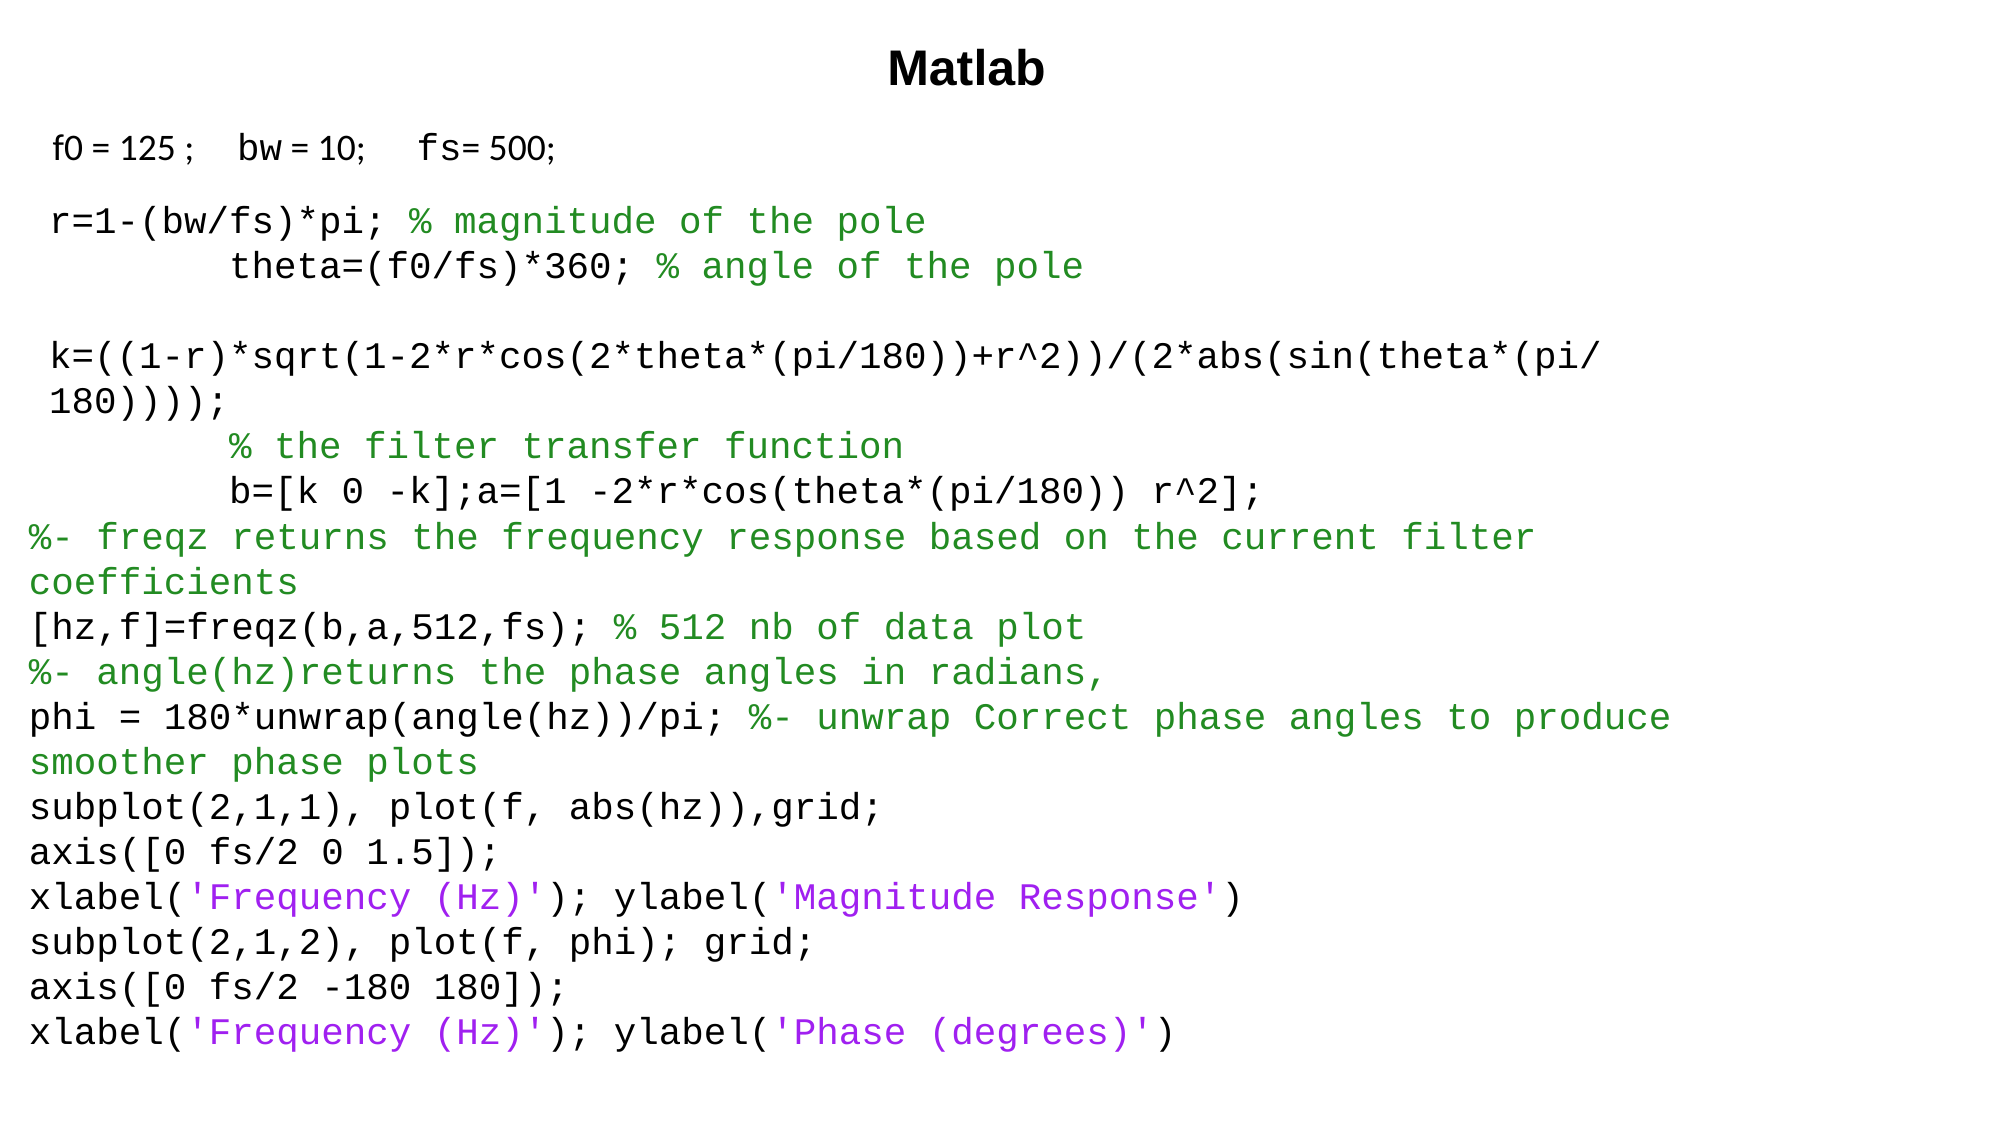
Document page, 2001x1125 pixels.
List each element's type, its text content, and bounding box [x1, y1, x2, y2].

text_box f0 = 125 ; bw = 10; fs= 500; [37, 115, 571, 176]
text_box Matlab [872, 27, 1061, 103]
text_box r=1-(bw/fs)*pi; % magnitude of the pole theta=(f0/fs)*360; % angle of the pole k=((1-r)*sqrt(1-2*r*cos(2*theta*(pi/180))+r^2))/(2*abs(sin(theta*(pi/180)))); % the filter transfer function b=[k 0 -k];a=[1 -2*r*cos(theta*(pi/180)) r^2]; [34, 189, 1632, 505]
text_box %- freqz returns the frequency response based on the current filter coefficients [hz,f]=freqz(b,a,512,fs); % 512 nb of data plot %- angle(hz)returns the phase angles in radians, phi = 180*unwrap(angle(hz))/pi; %- unwrap Correct phase angles to produce smoother phase plots subplot(2,1,1), plot(f, abs(hz)),grid; axis([0 fs/2 0 1.5]); xlabel('Frequency (Hz)'); ylabel('Magnitude Response') subplot(2,1,2), plot(f, phi); grid; axis([0 fs/2 -180 180]); xlabel('Frequency (Hz)'); ylabel('Phase (degrees)') [14, 505, 1768, 1060]
